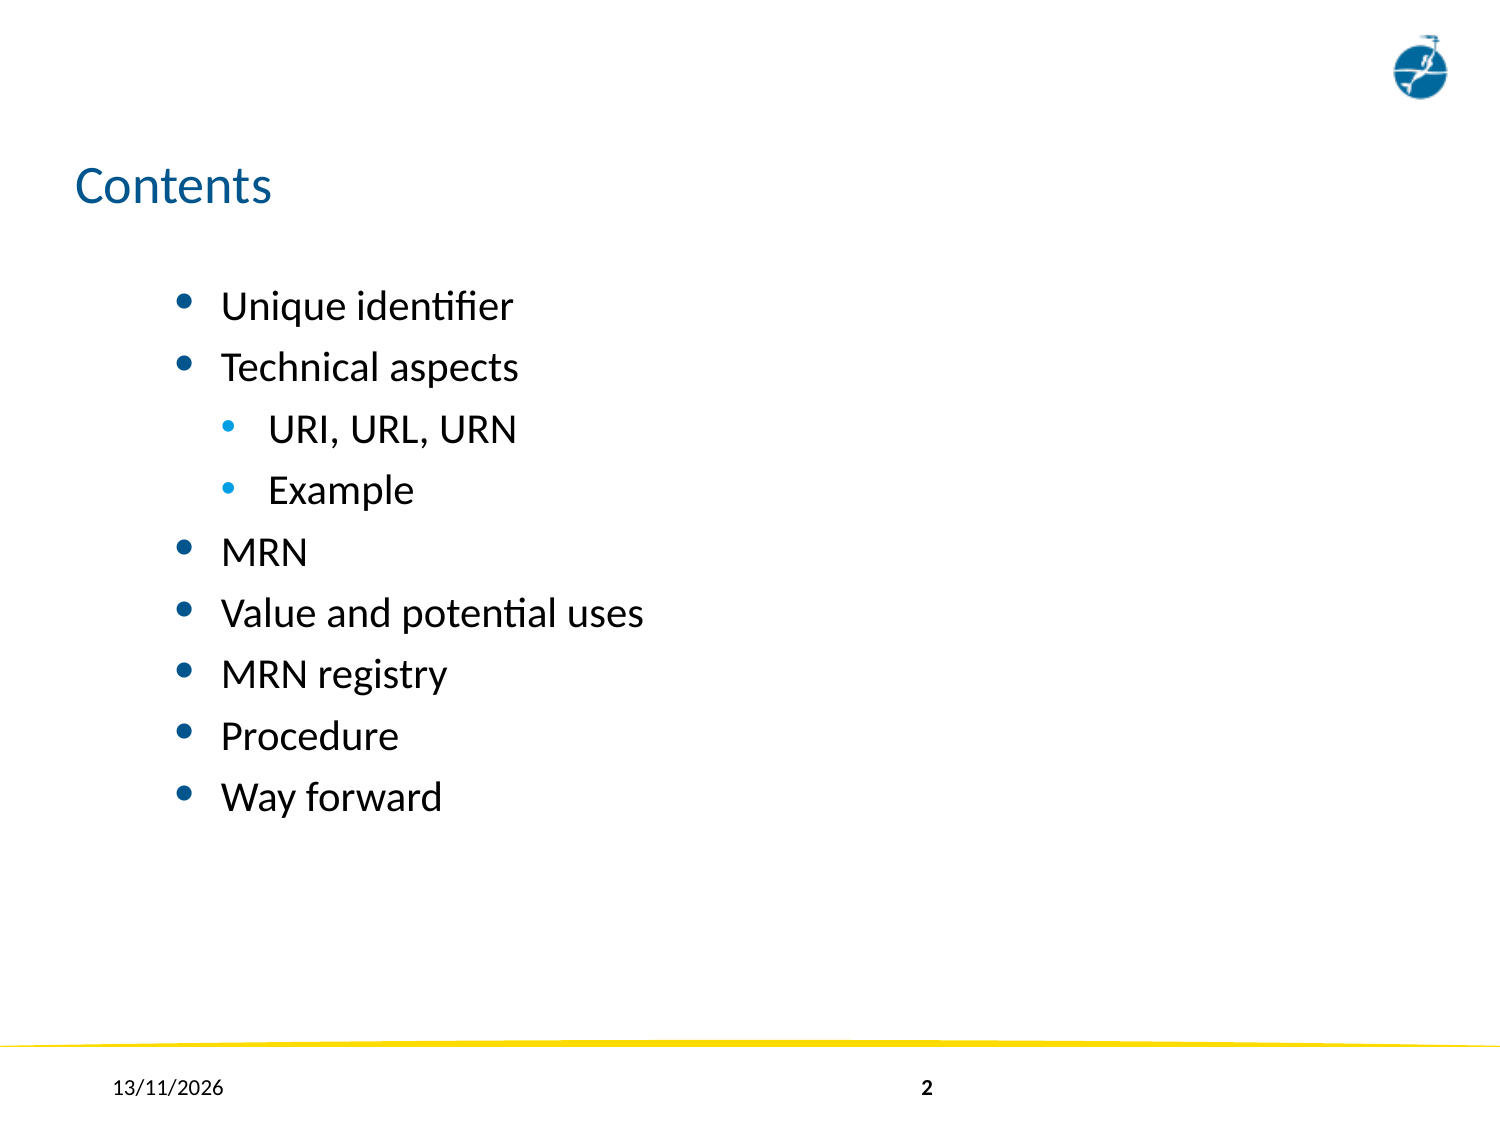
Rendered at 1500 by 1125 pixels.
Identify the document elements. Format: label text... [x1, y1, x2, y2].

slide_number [112, 1046, 461, 1125]
title Contents [75, 74, 1425, 215]
slide_number 2 [466, 1046, 1388, 1125]
list Unique identifier Technical aspects URI, URL, URN Example MRN Value and potential uses MRN registry Procedure Way forward [173, 267, 1500, 1038]
